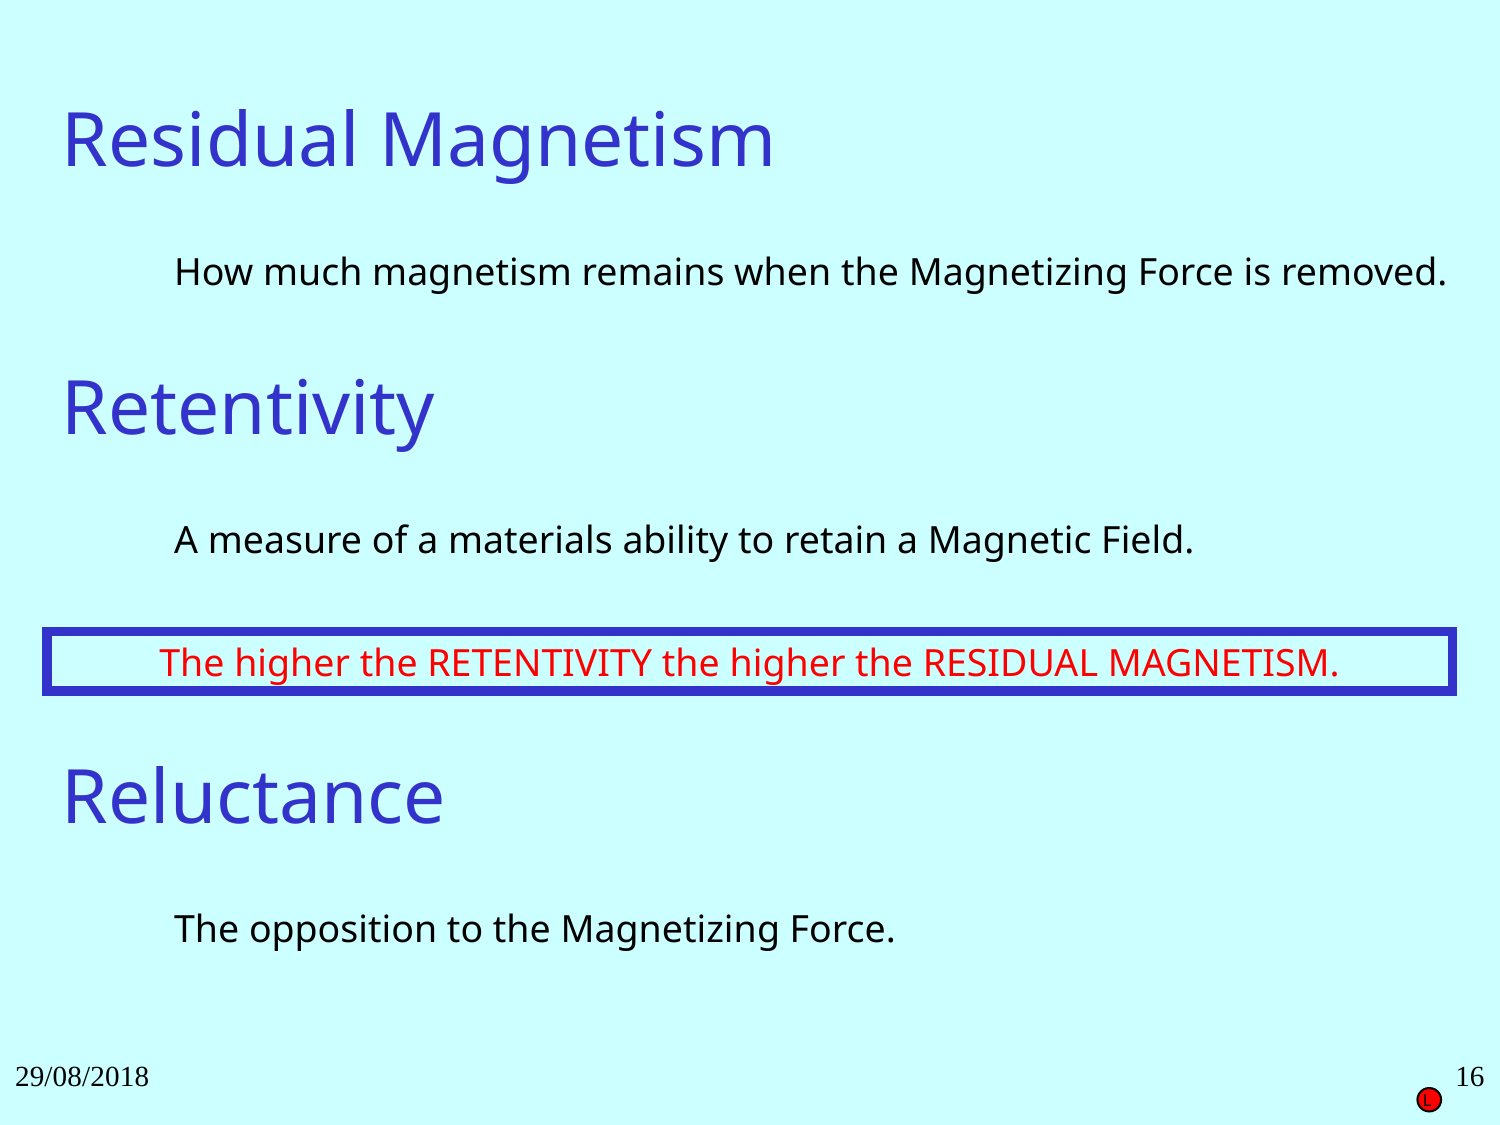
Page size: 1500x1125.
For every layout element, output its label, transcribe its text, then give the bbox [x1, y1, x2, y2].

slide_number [0, 1050, 313, 1125]
text_box The opposition to the Magnetizing Force. [159, 898, 1241, 958]
text_box Residual Magnetism [47, 84, 999, 189]
text_box How much magnetism remains when the Magnetizing Force is removed. [159, 240, 1465, 301]
text_box Retentivity [47, 352, 999, 457]
text_box The higher the RETENTIVITY the higher the RESIDUAL MAGNETISM. [47, 631, 1453, 691]
text_box Reluctance [47, 741, 999, 847]
text_box L [1417, 1088, 1442, 1112]
text_box A measure of a materials ability to retain a Magnetic Field. [159, 508, 1241, 569]
slide_number 16 [1187, 1050, 1500, 1125]
